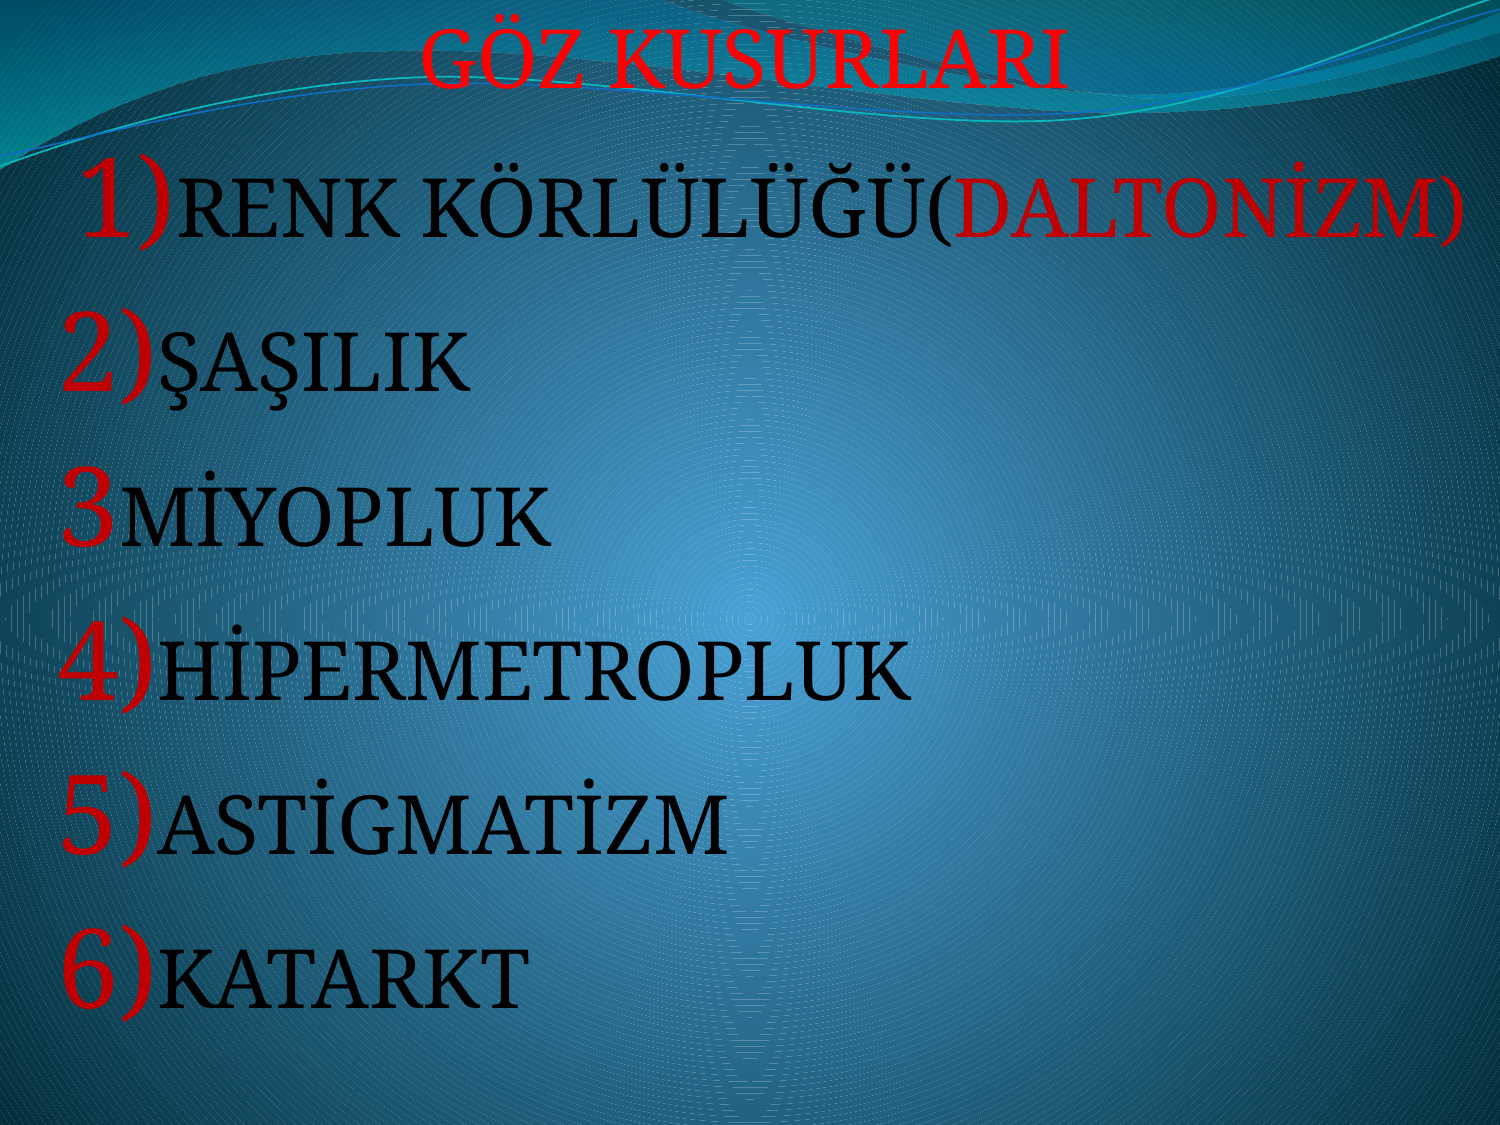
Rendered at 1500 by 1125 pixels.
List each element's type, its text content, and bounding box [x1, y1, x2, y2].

subtitle GÖZ KUSURLARI 1)RENK KÖRLÜLÜĞÜ(DALTONİZM) 2)ŞAŞILIK 3MİYOPLUK 4)HİPERMETROPLUK 5)ASTİGMATİZM 6)KATARKT [0, 0, 1500, 1125]
